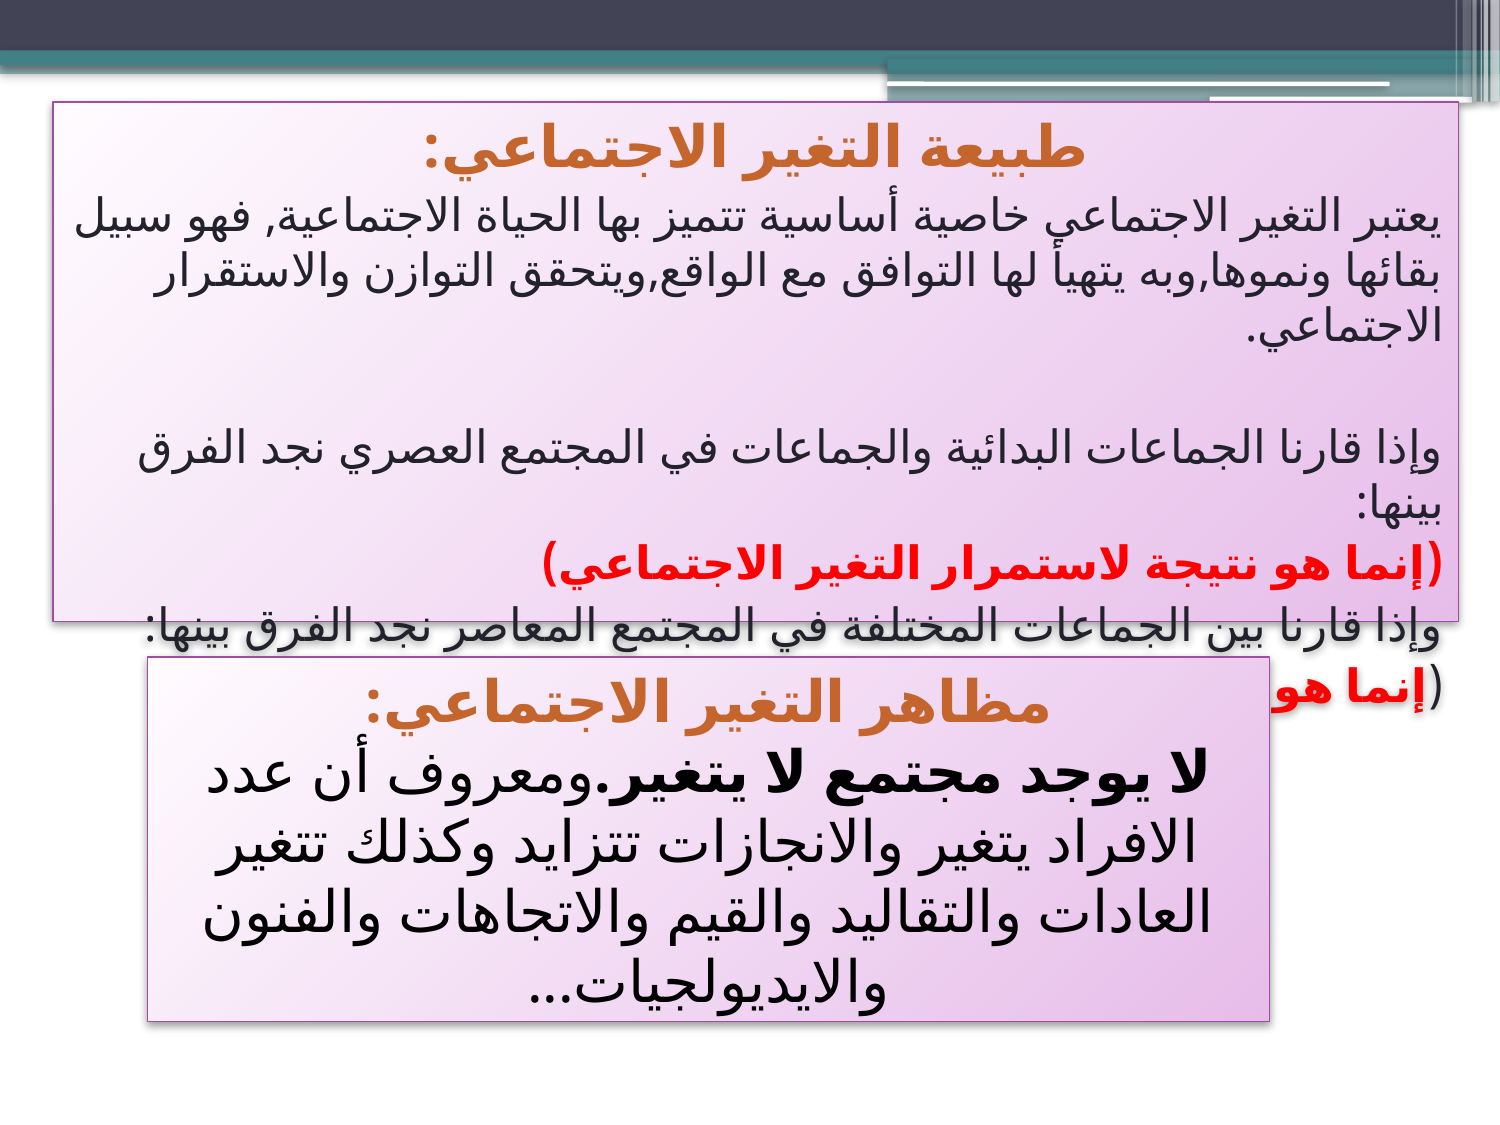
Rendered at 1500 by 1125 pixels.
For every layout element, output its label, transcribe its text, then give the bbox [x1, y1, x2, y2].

list طبيعة التغير الاجتماعي: يعتبر التغير الاجتماعي خاصية أساسية تتميز بها الحياة الاجتماعية, فهو سبيل بقائها ونموها,وبه يتهيأ لها التوافق مع الواقع,ويتحقق التوازن والاستقرار الاجتماعي. وإذا قارنا الجماعات البدائية والجماعات في المجتمع العصري نجد الفرق بينها: (إنما هو نتيجة لاستمرار التغير الاجتماعي) وإذا قارنا بين الجماعات المختلفة في المجتمع المعاصر نجد الفرق بينها: (إنما هو نتيجة لسرعة التغير الاجتماعي) [52, 101, 1459, 622]
text_box مظاهر التغير الاجتماعي: لا يوجد مجتمع لا يتغير.ومعروف أن عدد الافراد يتغير والانجازات تتزايد وكذلك تتغير العادات والتقاليد والقيم والاتجاهات والفنون والايديولجيات... [147, 656, 1270, 1022]
